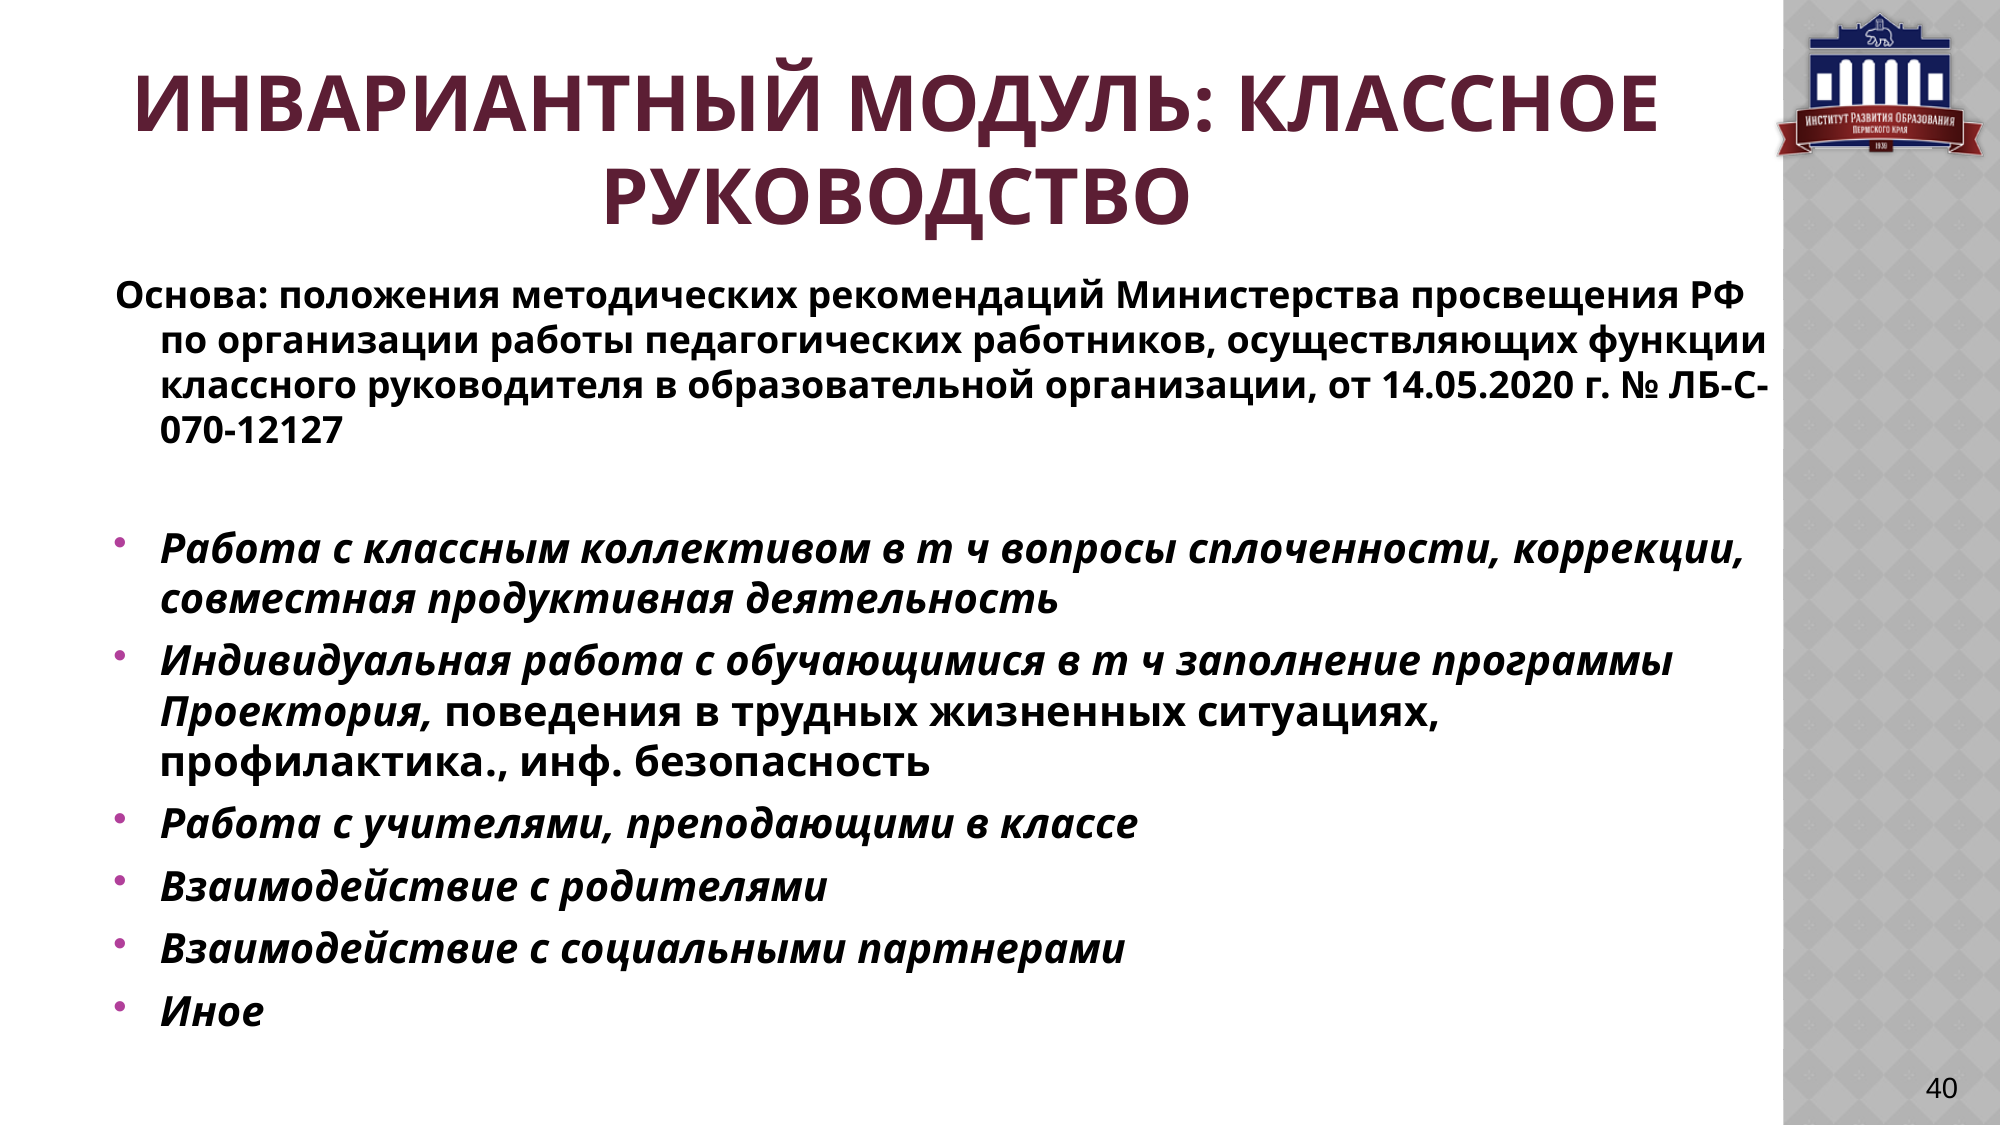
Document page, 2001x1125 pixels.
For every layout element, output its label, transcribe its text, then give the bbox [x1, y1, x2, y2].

title Инвариантный модуль: классное руководство [29, 52, 1767, 240]
list Основа: положения методических рекомендаций Министерства просвещения РФ по организации работы педагогических работников, осуществляющих функции классного руководителя в образовательной организации, от 14.05.2020 г. № ЛБ-С-070-12127 Работа с классным коллективом в т ч вопросы сплоченности, коррекции, совместная продуктивная деятельность Индивидуальная работа с обучающимися в т ч заполнение программы Проектория, поведения в трудных жизненных ситуациях, профилактика., инф. безопасность Работа с учителями, преподающими в классе Взаимодействие с родителями Взаимодействие с социальными партнерами Иное [99, 264, 1790, 1059]
picture [1772, 6, 1989, 163]
